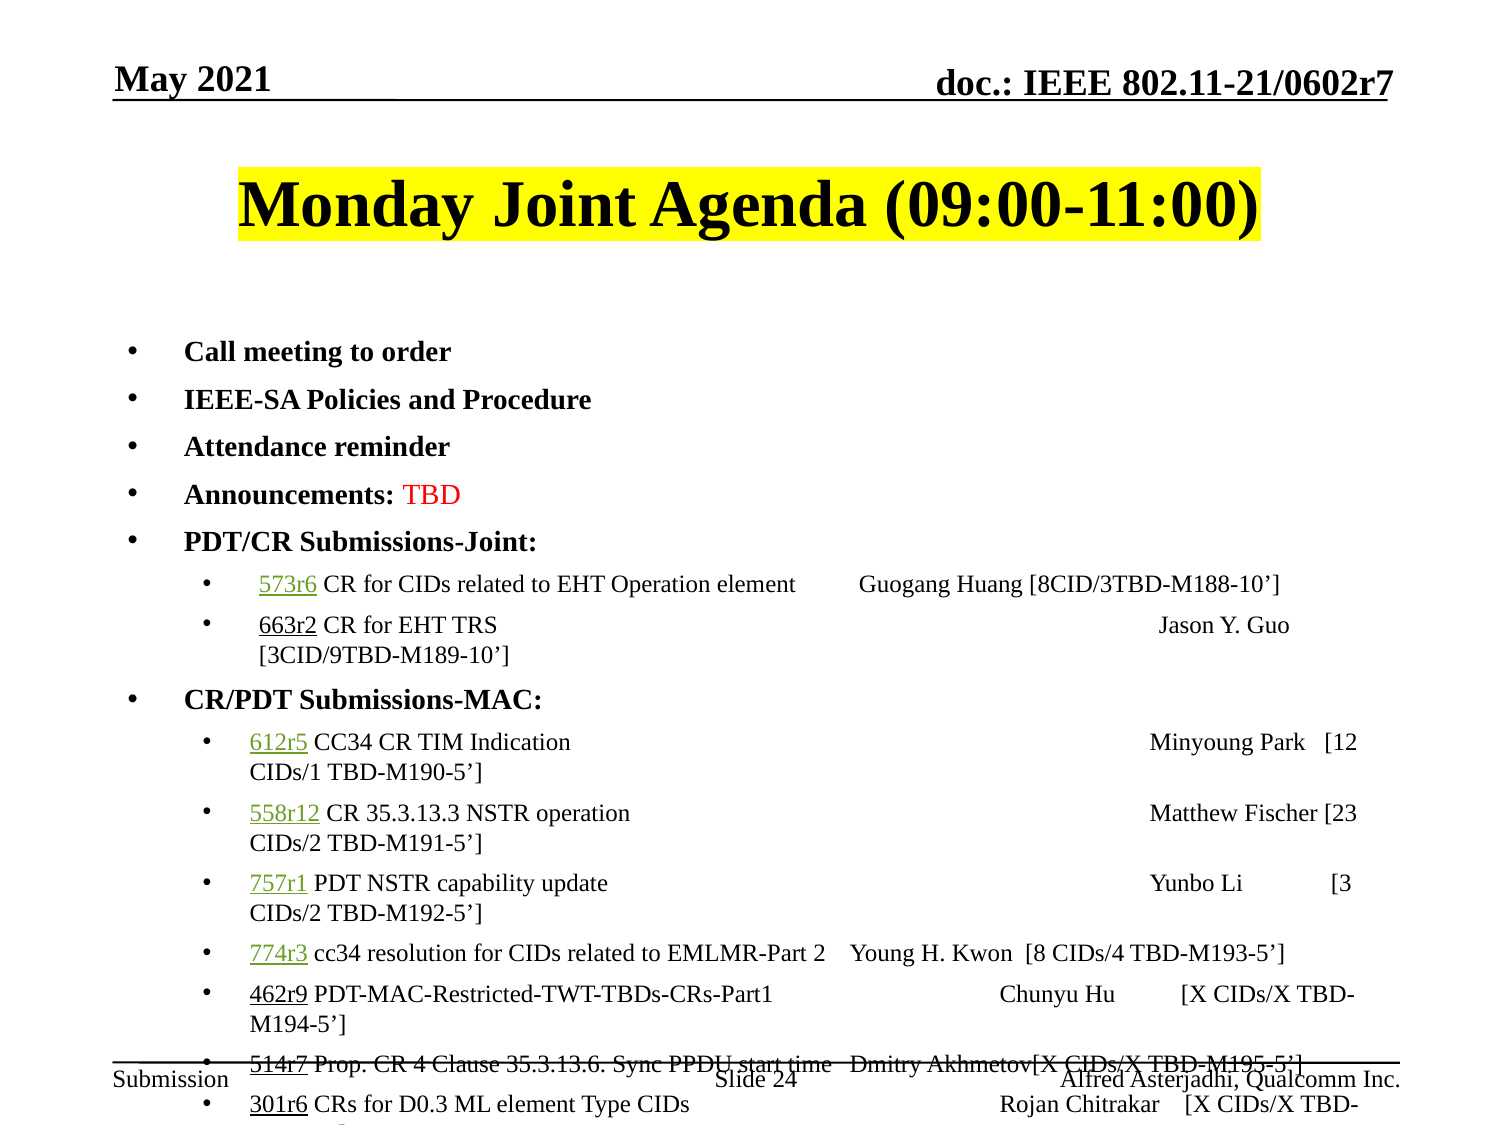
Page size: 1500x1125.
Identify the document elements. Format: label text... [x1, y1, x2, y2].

footer Alfred Asterjadhi, Qualcomm Inc. [878, 1061, 1402, 1093]
list Call meeting to order IEEE-SA Policies and Procedure Attendance reminder Announcements: TBD PDT/CR Submissions-Joint: 573r6 CR for CIDs related to EHT Operation element Guogang Huang [8CID/3TBD-M188-10’] 663r2 CR for EHT TRS Jason Y. Guo [3CID/9TBD-M189-10’] CR/PDT Submissions-MAC: 612r5 CC34 CR TIM Indication Minyoung Park [12 CIDs/1 TBD-M190-5’] 558r12 CR 35.3.13.3 NSTR operation Matthew Fischer [23 CIDs/2 TBD-M191-5’] 757r1 PDT NSTR capability update Yunbo Li [3 CIDs/2 TBD-M192-5’] 774r3 cc34 resolution for CIDs related to EMLMR-Part 2 Young H. Kwon [8 CIDs/4 TBD-M193-5’] 462r9 PDT-MAC-Restricted-TWT-TBDs-CRs-Part1 Chunyu Hu [X CIDs/X TBD-M194-5’] 514r7 Prop. CR 4 Clause 35.3.13.6. Sync PPDU start time Dmitry Akhmetov[X CIDs/X TBD-M195-5’] 301r6 CRs for D0.3 ML element Type CIDs Rojan Chitrakar [X CIDs/X TBD-M196-5’] Note: Hard stop after one hour. [112, 324, 1388, 1063]
title Monday Joint Agenda (09:00-11:00) [112, 112, 1388, 288]
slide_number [114, 54, 423, 100]
slide_number Slide 24 [712, 1061, 800, 1123]
